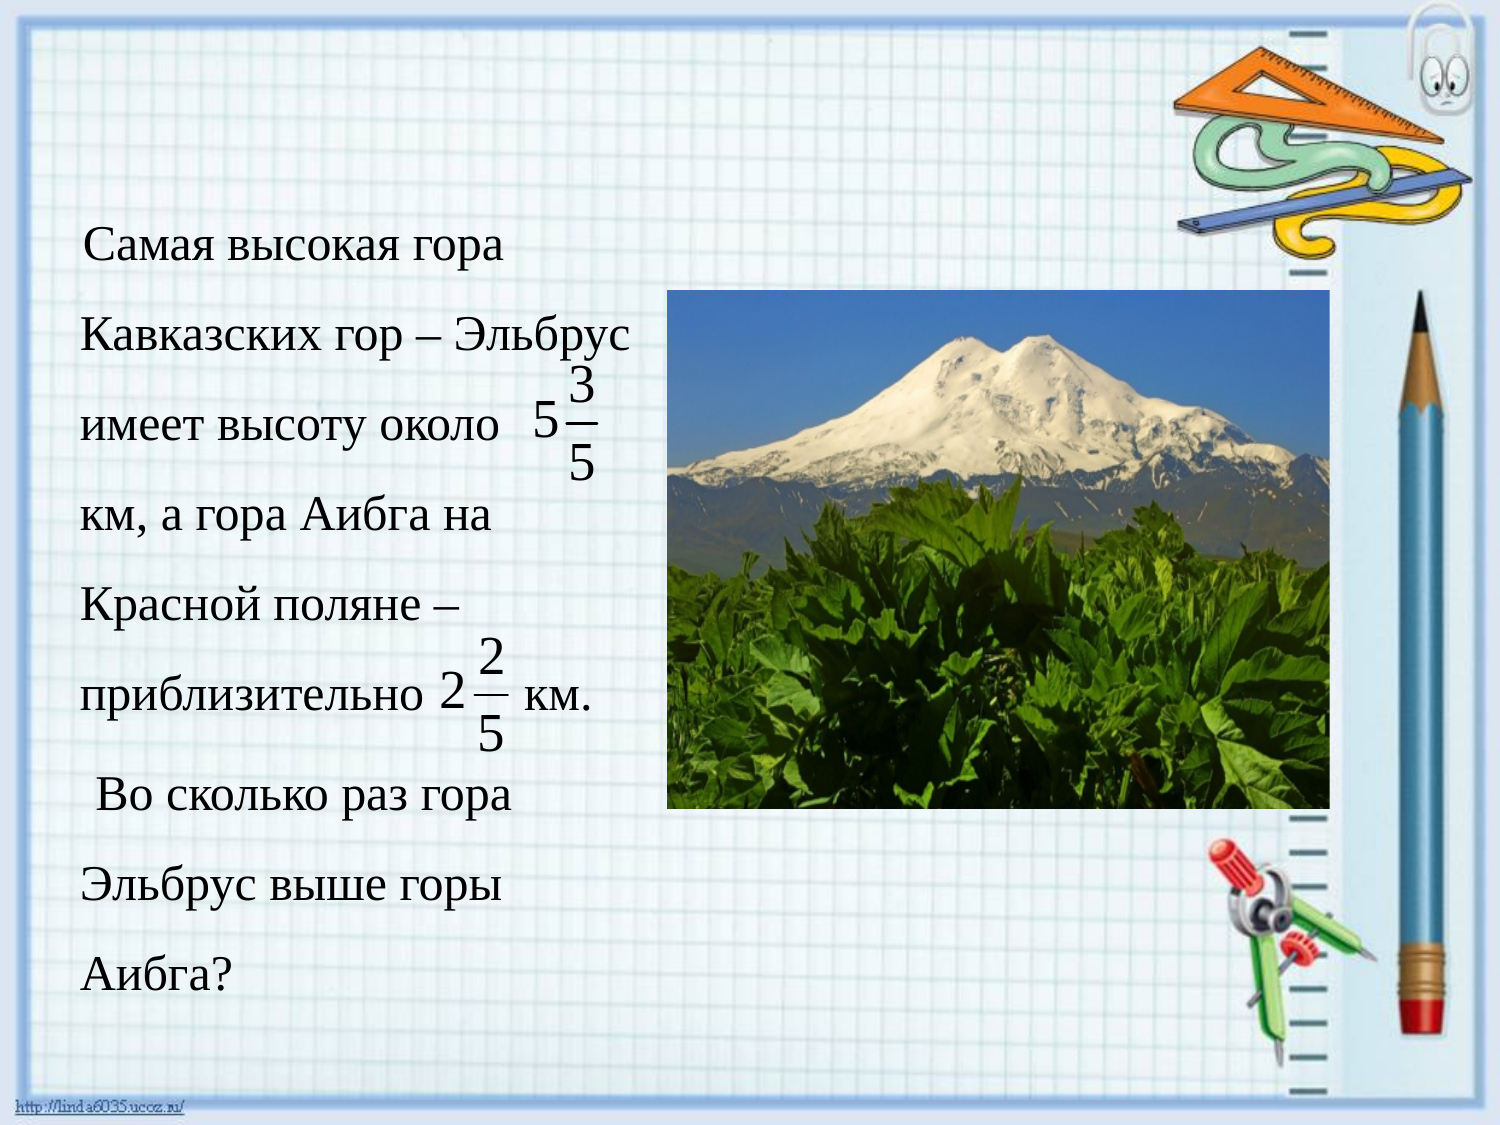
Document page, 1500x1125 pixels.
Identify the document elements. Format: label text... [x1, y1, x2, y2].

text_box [430, 621, 519, 765]
picture [0, 0, 1500, 1125]
list Самая высокая гора Кавказских гор – Эльбрус имеет высоту около км, а гора Аибга на Красной поляне – приблизительно км. Во сколько раз гора Эльбрус выше горы Аибга? [64, 172, 668, 1036]
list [666, 290, 1330, 810]
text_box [525, 349, 609, 493]
